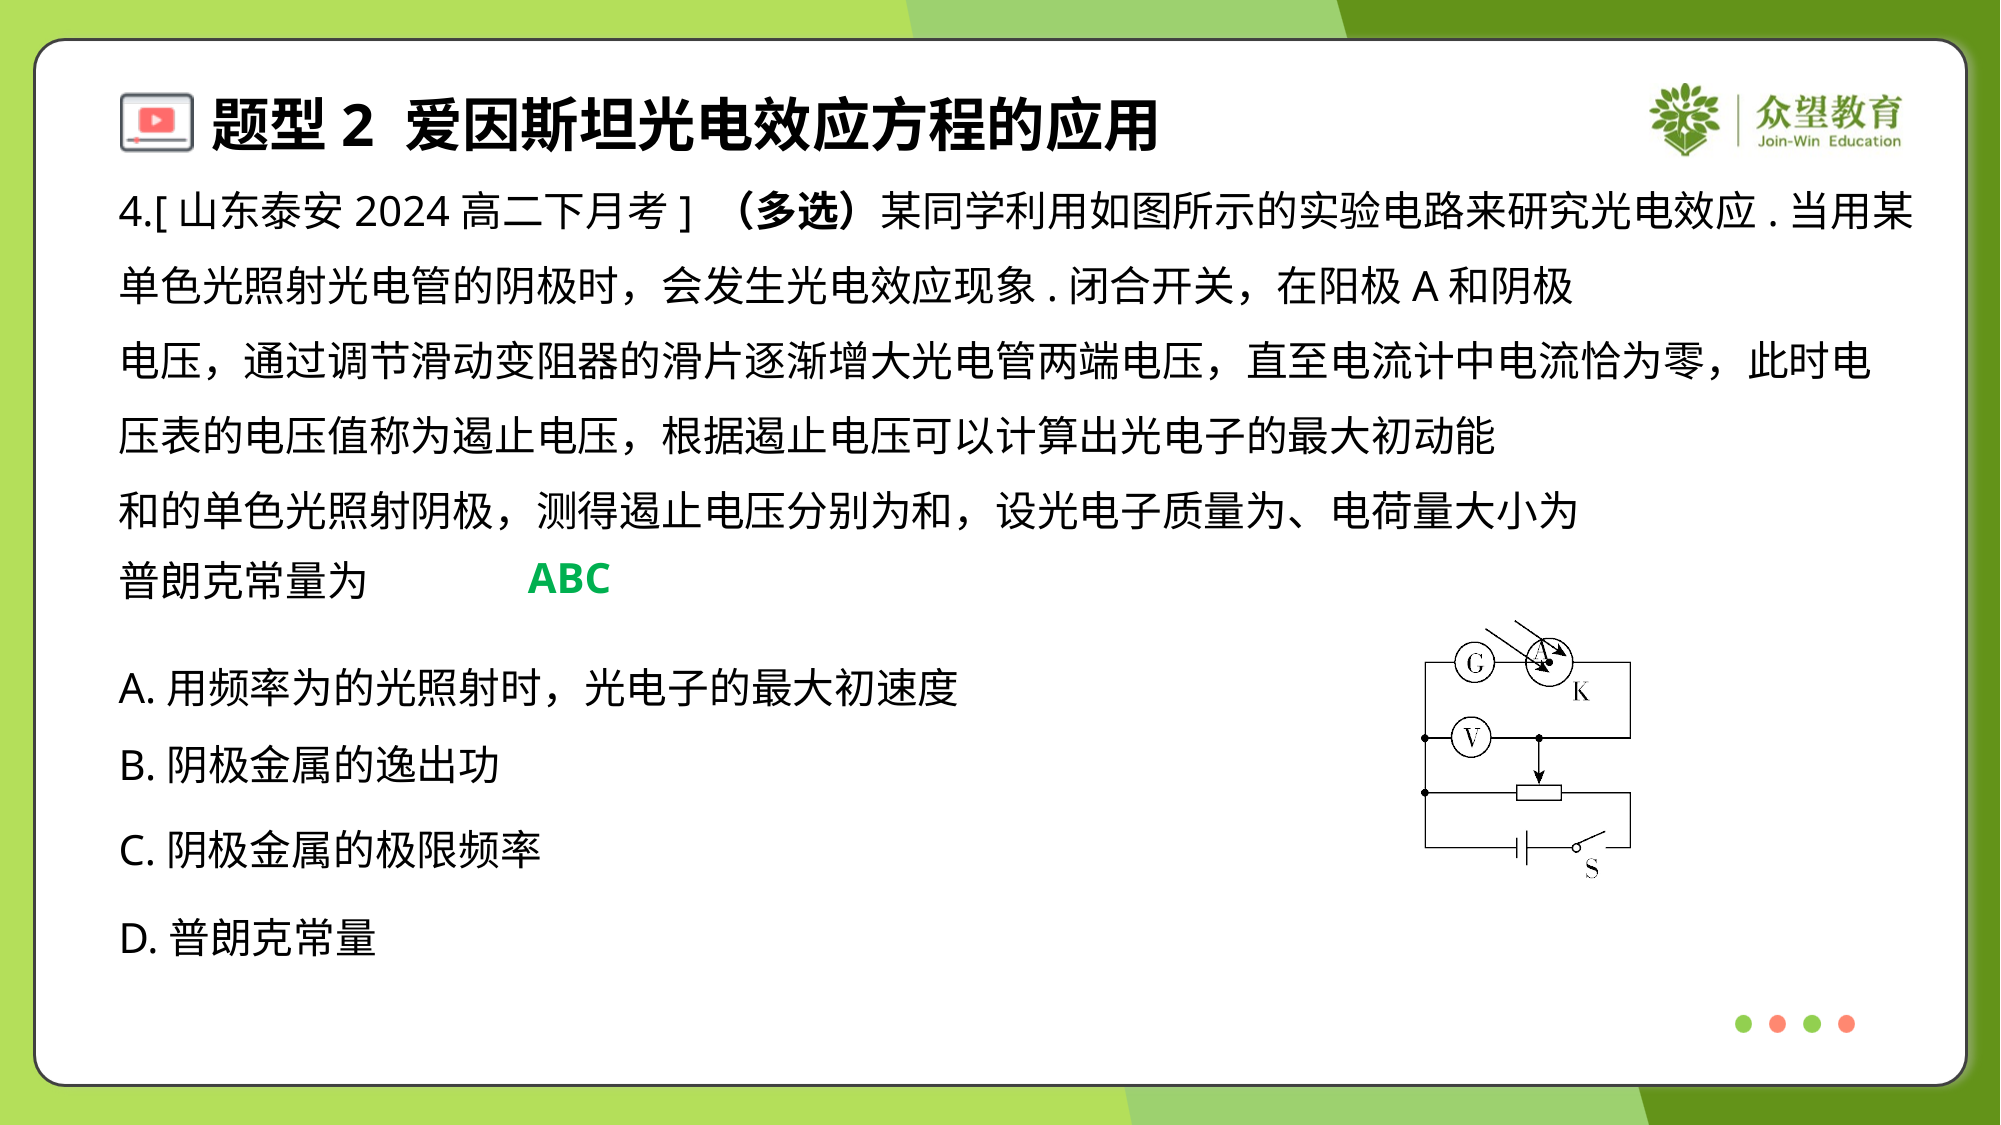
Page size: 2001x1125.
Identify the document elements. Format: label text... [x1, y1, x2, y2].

picture [0, 0, 2000, 1125]
text_box ABC [510, 531, 629, 596]
